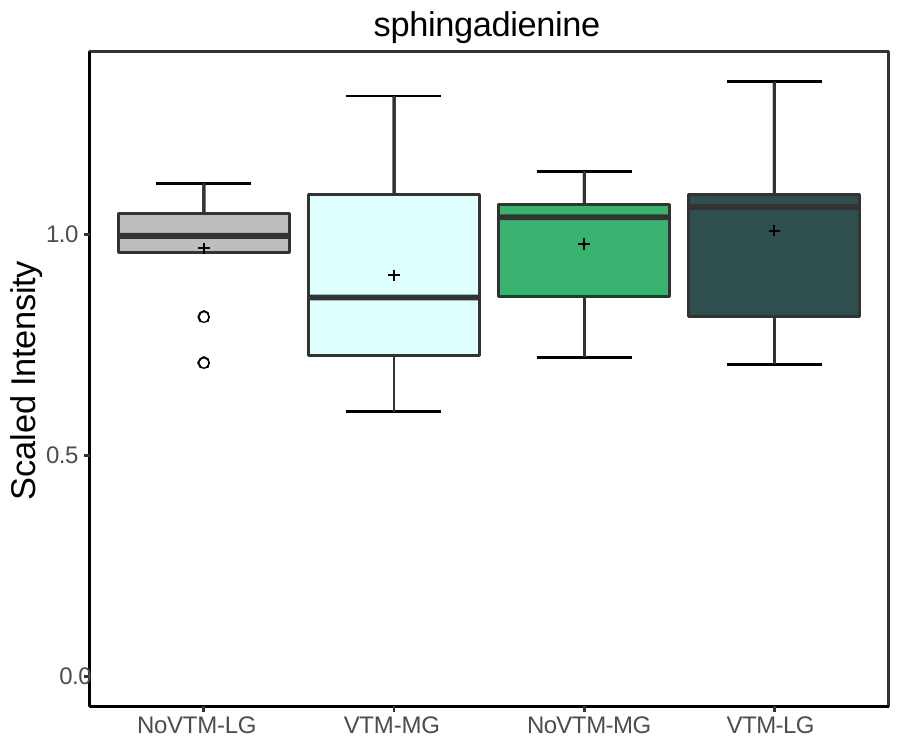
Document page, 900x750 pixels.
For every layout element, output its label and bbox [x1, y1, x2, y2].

text_box [83, 50, 891, 738]
text_box [1, 256, 82, 503]
text_box [44, 216, 82, 247]
footer [57, 661, 95, 750]
slide_number [134, 713, 275, 750]
text_box [371, 0, 607, 44]
